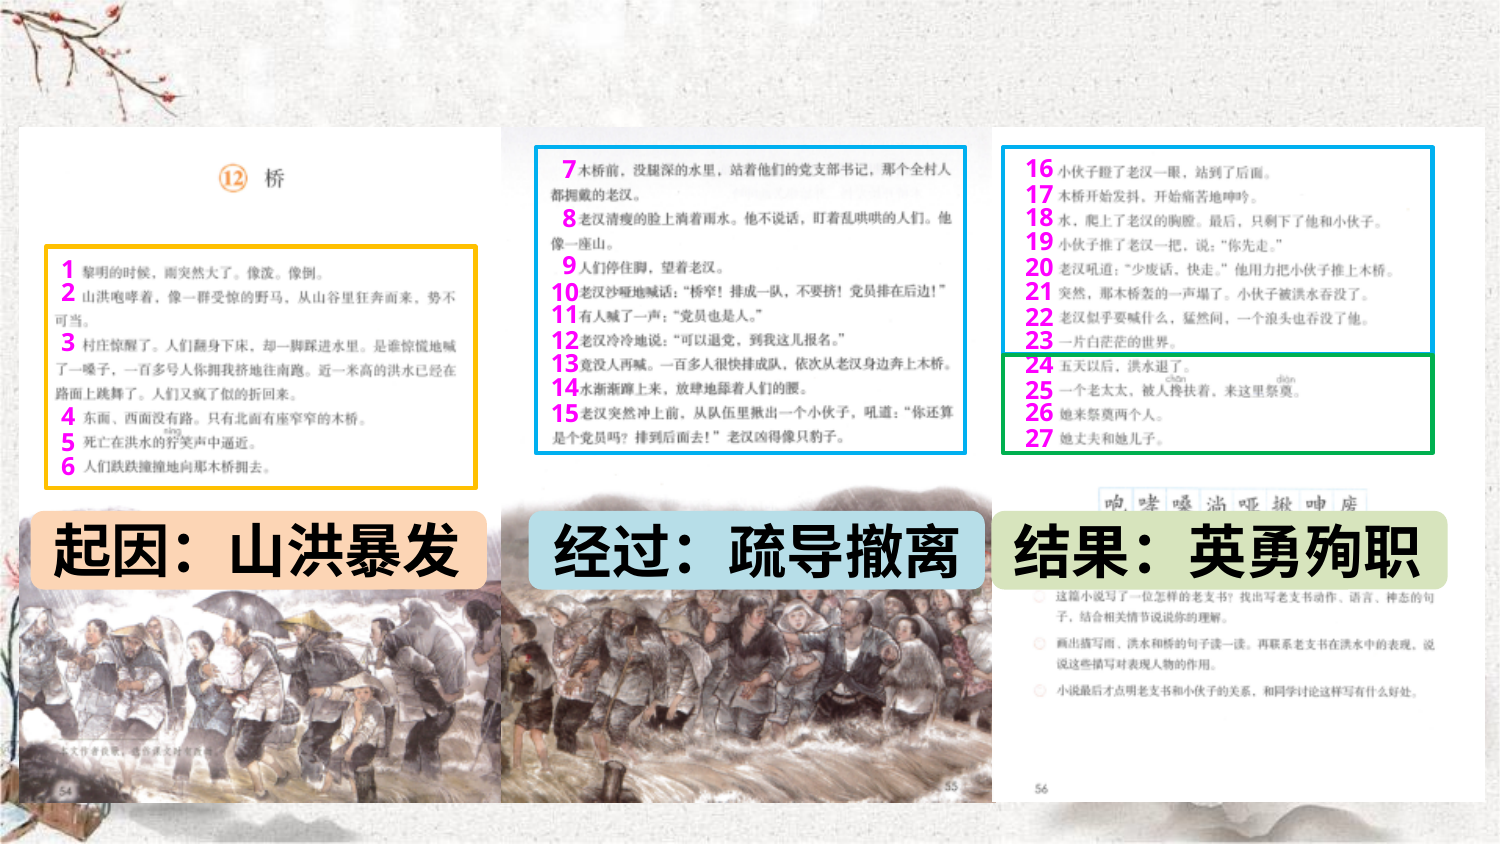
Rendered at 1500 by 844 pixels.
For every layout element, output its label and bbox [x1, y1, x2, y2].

text_box [527, 507, 986, 594]
text_box [987, 507, 1448, 594]
picture [0, 0, 1500, 844]
text_box [19, 126, 1486, 803]
text_box [26, 506, 488, 593]
